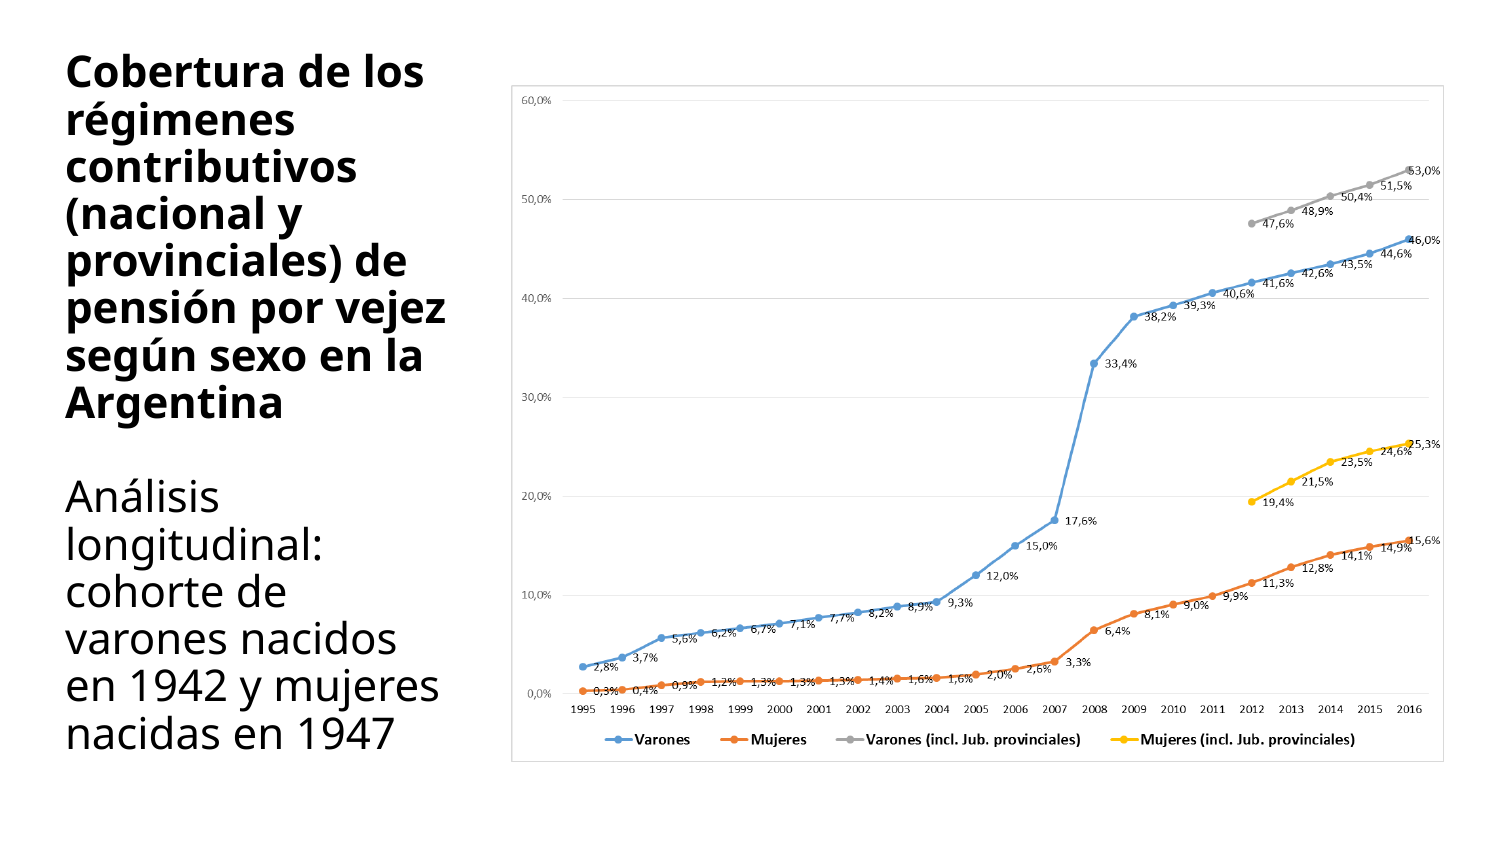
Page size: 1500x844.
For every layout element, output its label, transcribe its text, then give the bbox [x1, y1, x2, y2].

title Cobertura de los régimenes contributivos (nacional y provinciales) de pensión por vejez según sexo en la Argentina Análisis longitudinal: cohorte de varones nacidos en 1942 y mujeres nacidas en 1947 [50, 92, 475, 769]
picture [511, 85, 1444, 763]
